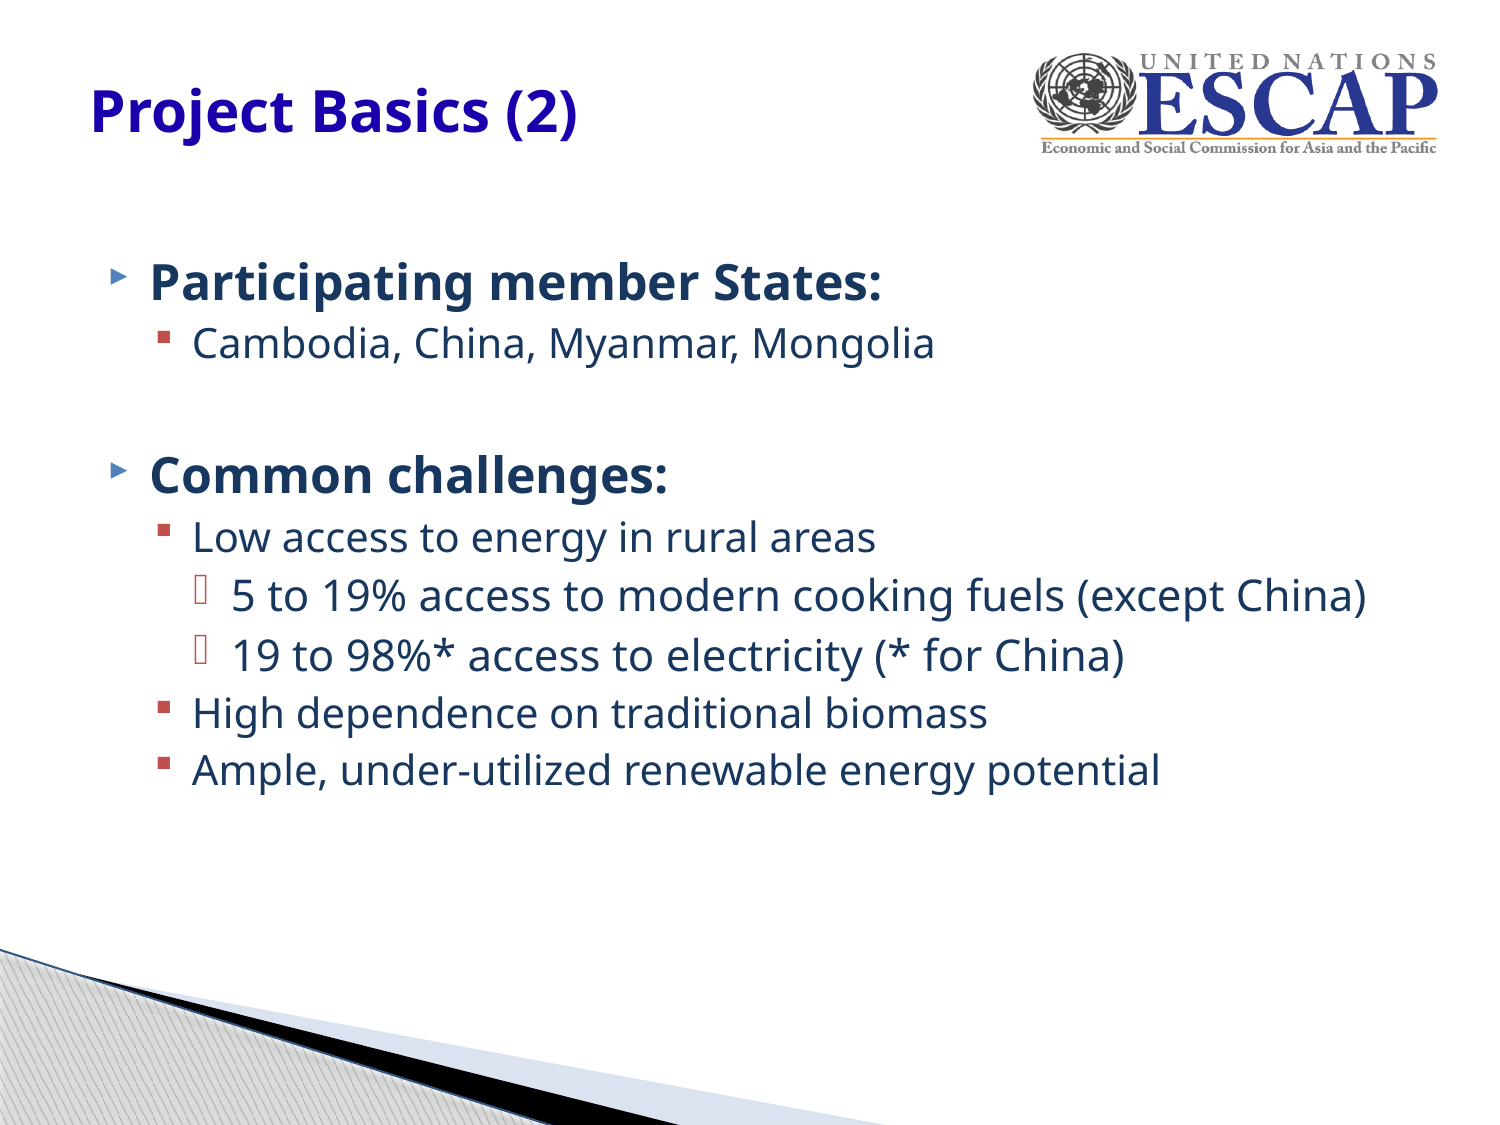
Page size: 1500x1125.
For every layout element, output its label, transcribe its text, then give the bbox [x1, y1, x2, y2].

list Participating member States: Cambodia, China, Myanmar, Mongolia Common challenges: Low access to energy in rural areas 5 to 19% access to modern cooking fuels (except China) 19 to 98%* access to electricity (* for China) High dependence on traditional biomass Ample, under-utilized renewable energy potential [74, 242, 1426, 986]
title Project Basics (2) [75, 45, 1300, 173]
